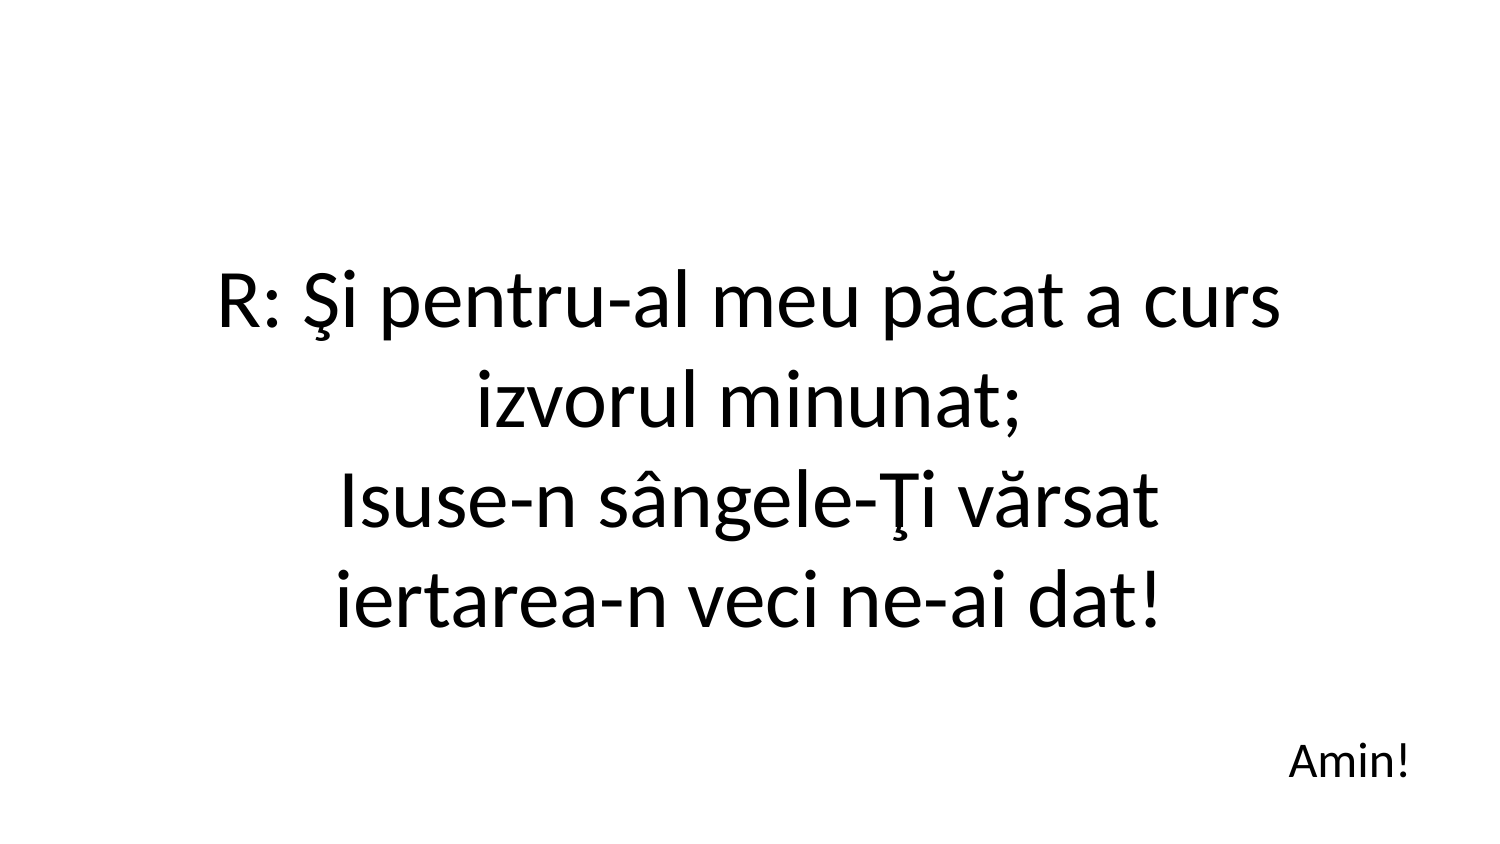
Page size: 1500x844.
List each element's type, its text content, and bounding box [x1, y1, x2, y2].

text_box Amin! [1273, 674, 1427, 795]
text_box R: Şi pentru-al meu păcat a curs izvorul minunat; Isuse-n sângele-Ţi vărsat iertarea-n veci ne-ai dat! [201, 192, 1299, 652]
